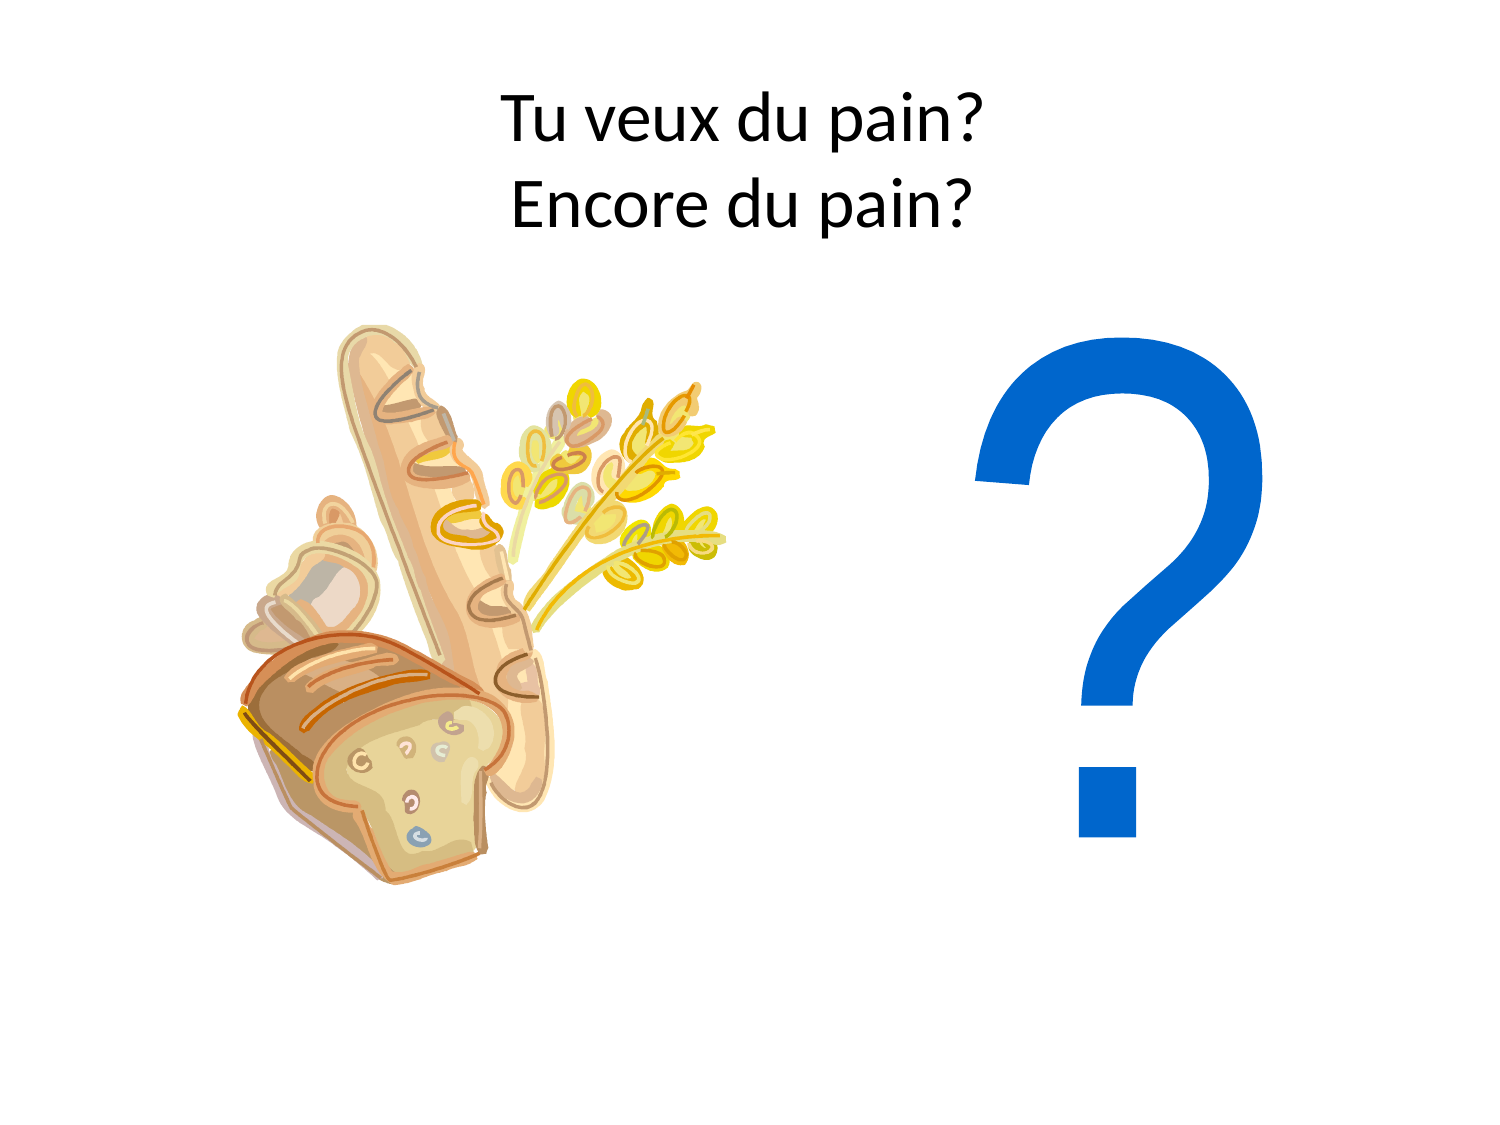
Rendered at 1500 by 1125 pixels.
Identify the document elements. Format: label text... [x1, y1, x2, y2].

picture [237, 324, 732, 891]
title Tu veux du pain? Encore du pain? [37, 62, 1450, 250]
